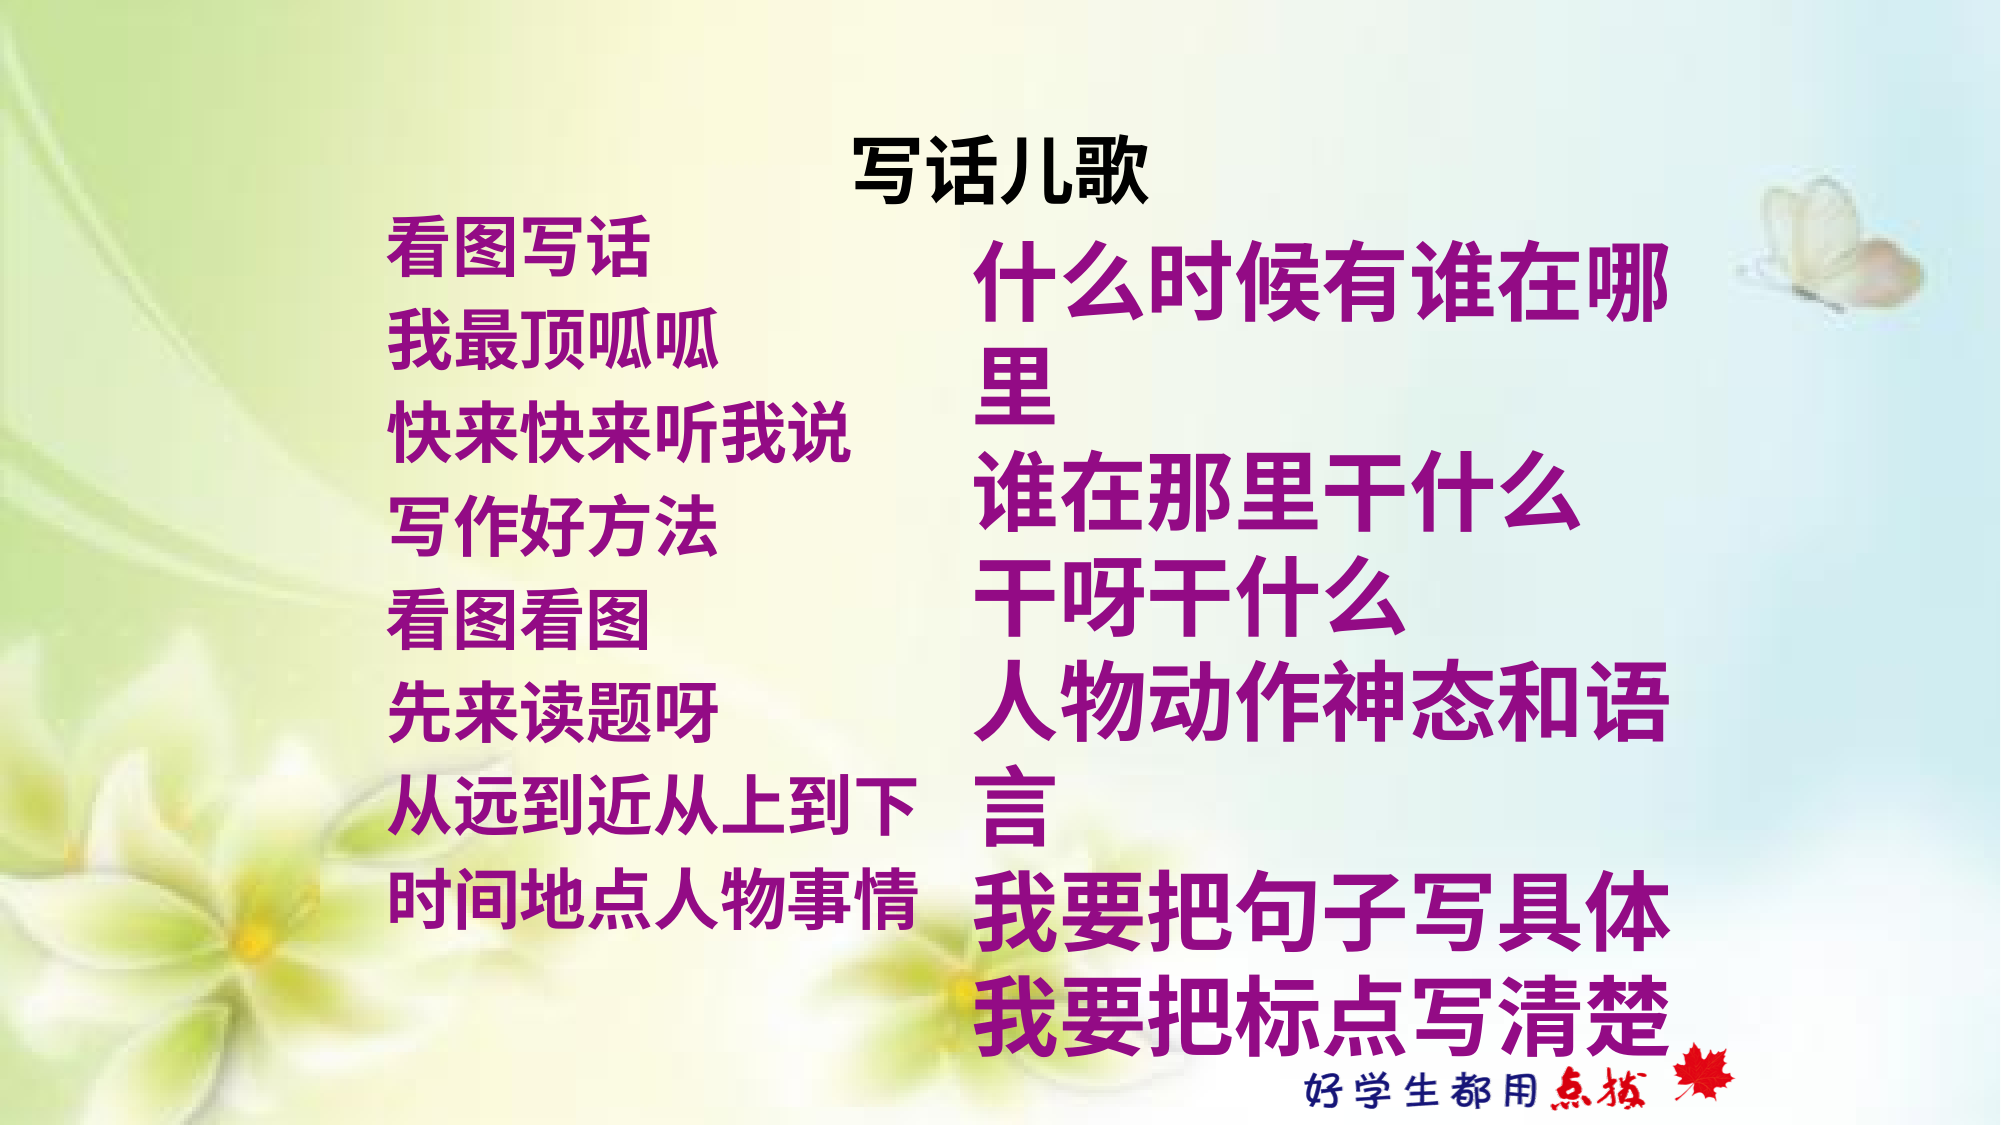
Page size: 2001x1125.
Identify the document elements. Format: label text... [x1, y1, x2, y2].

list 什么时候有谁在哪里 谁在那里干什么 干呀干什么 人物动作神态和语言 我要把句子写具体 我要把标点写清楚 [956, 219, 1711, 1005]
list 看图写话 我最顶呱呱 快来快来听我说 写作好方法 看图看图 先来读题呀 从远到近从上到下 时间地点人物事情 [324, 196, 987, 1005]
title 写话儿歌 [137, 59, 1863, 278]
picture [0, 0, 2001, 1125]
